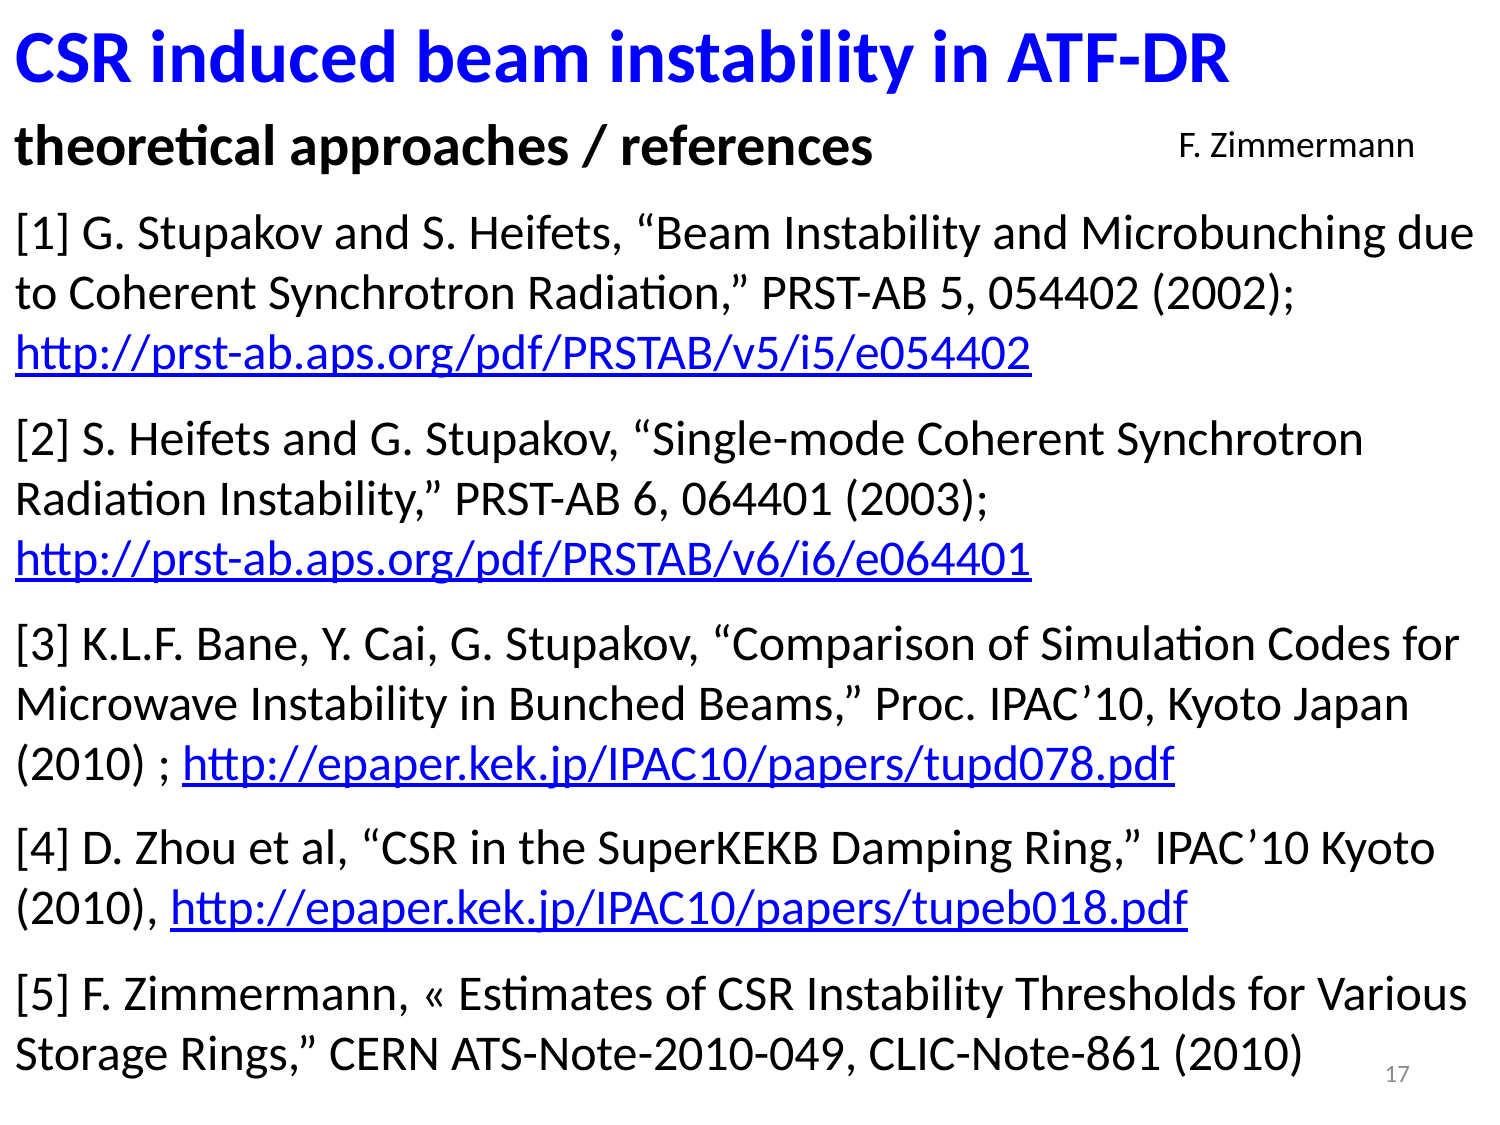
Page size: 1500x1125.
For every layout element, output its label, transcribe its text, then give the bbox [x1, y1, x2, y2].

text_box [1] G. Stupakov and S. Heifets, “Beam Instability and Microbunching due to Coherent Synchrotron Radiation,” PRST-AB 5, 054402 (2002); http://prst-ab.aps.org/pdf/PRSTAB/v5/i5/e054402 [2] S. Heifets and G. Stupakov, “Single-mode Coherent Synchrotron Radiation Instability,” PRST-AB 6, 064401 (2003); http://prst-ab.aps.org/pdf/PRSTAB/v6/i6/e064401 [3] K.L.F. Bane, Y. Cai, G. Stupakov, “Comparison of Simulation Codes for Microwave Instability in Bunched Beams,” Proc. IPAC’10, Kyoto Japan (2010) ; http://epaper.kek.jp/IPAC10/papers/tupd078.pdf [4] D. Zhou et al, “CSR in the SuperKEKB Damping Ring,” IPAC’10 Kyoto (2010), http://epaper.kek.jp/IPAC10/papers/tupeb018.pdf [5] F. Zimmermann, « Estimates of CSR Instability Thresholds for Various Storage Rings,” CERN ATS-Note-2010-049, CLIC-Note-861 (2010) [0, 192, 1500, 1125]
text_box 5) CSR induced beam instability in ATF-DR [0, 0, 1417, 99]
text_box theoretical approaches / references [0, 99, 1438, 185]
